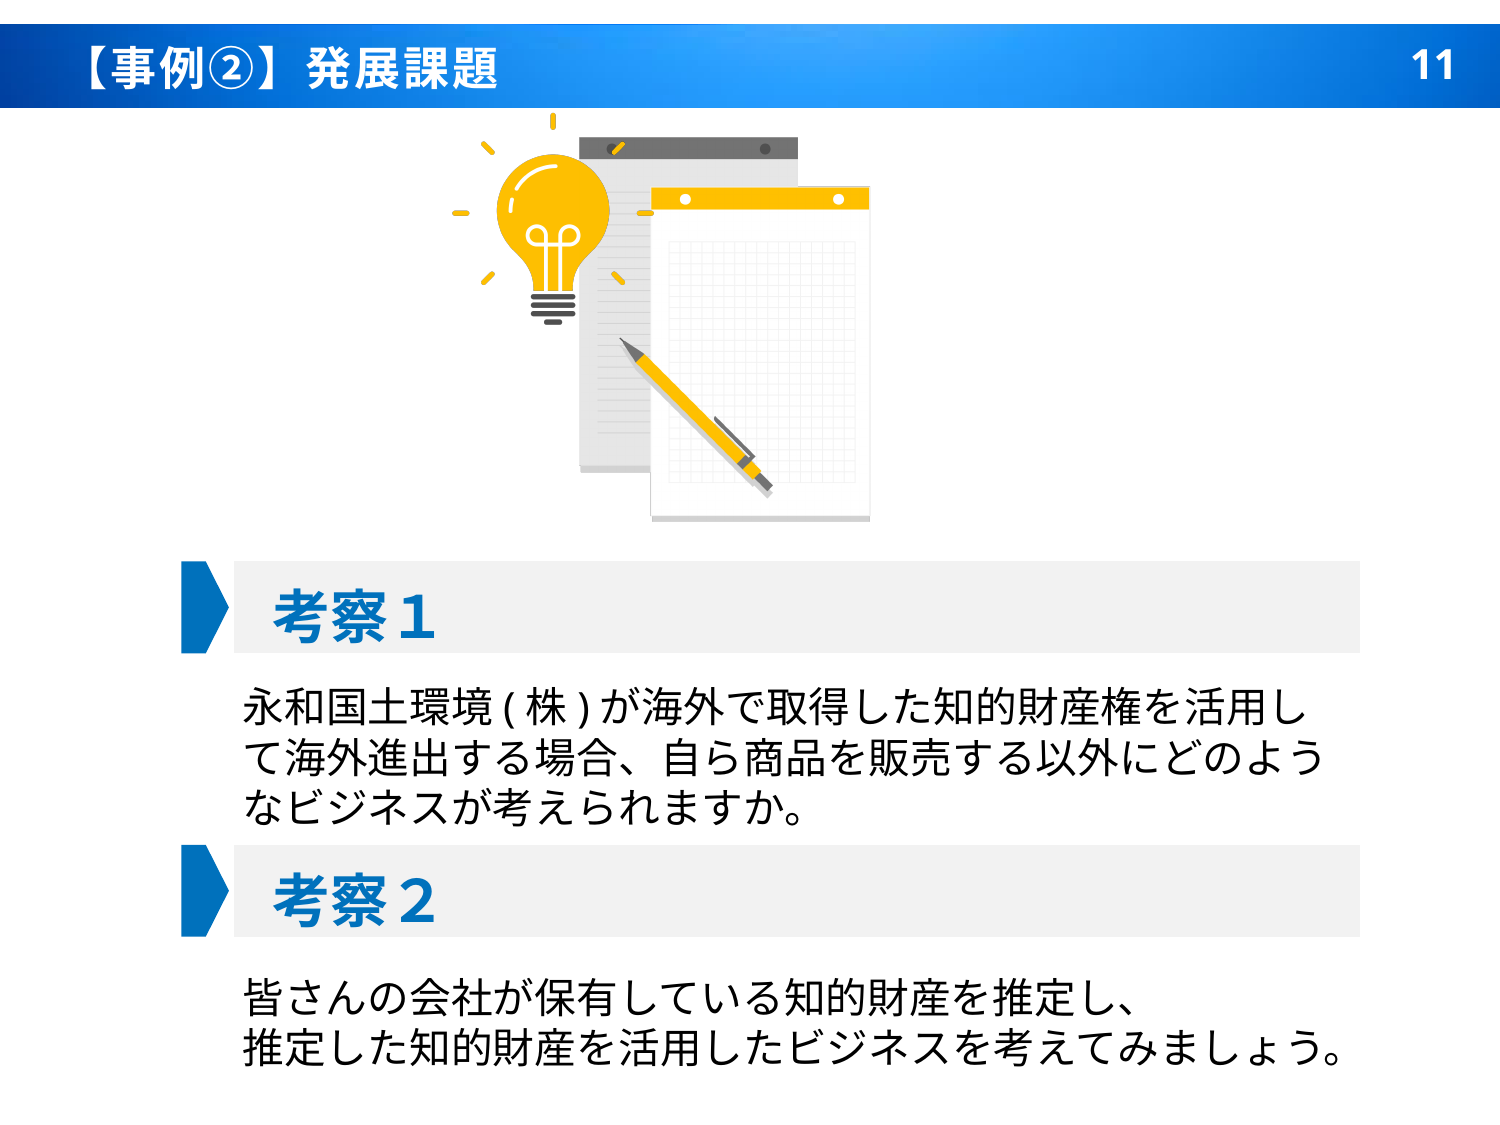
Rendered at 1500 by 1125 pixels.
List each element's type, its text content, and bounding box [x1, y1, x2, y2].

text_box 【事例②】発展課題 [46, 32, 1309, 103]
text_box [181, 561, 229, 654]
picture [0, 24, 1500, 563]
text_box [234, 845, 1360, 937]
text_box [181, 844, 229, 937]
text_box 考察２ [257, 856, 1155, 941]
text_box 考察１ [257, 572, 1155, 658]
text_box 皆さんの会社が保有している知的財産を推定し、 推定した知的財産を活用したビジネスを考えてみましょう。 [227, 964, 1382, 1079]
text_box 永和国土環境(株)が海外で取得した知的財産権を活用して海外進出する場合、自ら商品を販売する以外にどのようなビジネスが考えられますか。 [227, 673, 1360, 839]
text_box [234, 561, 1360, 653]
